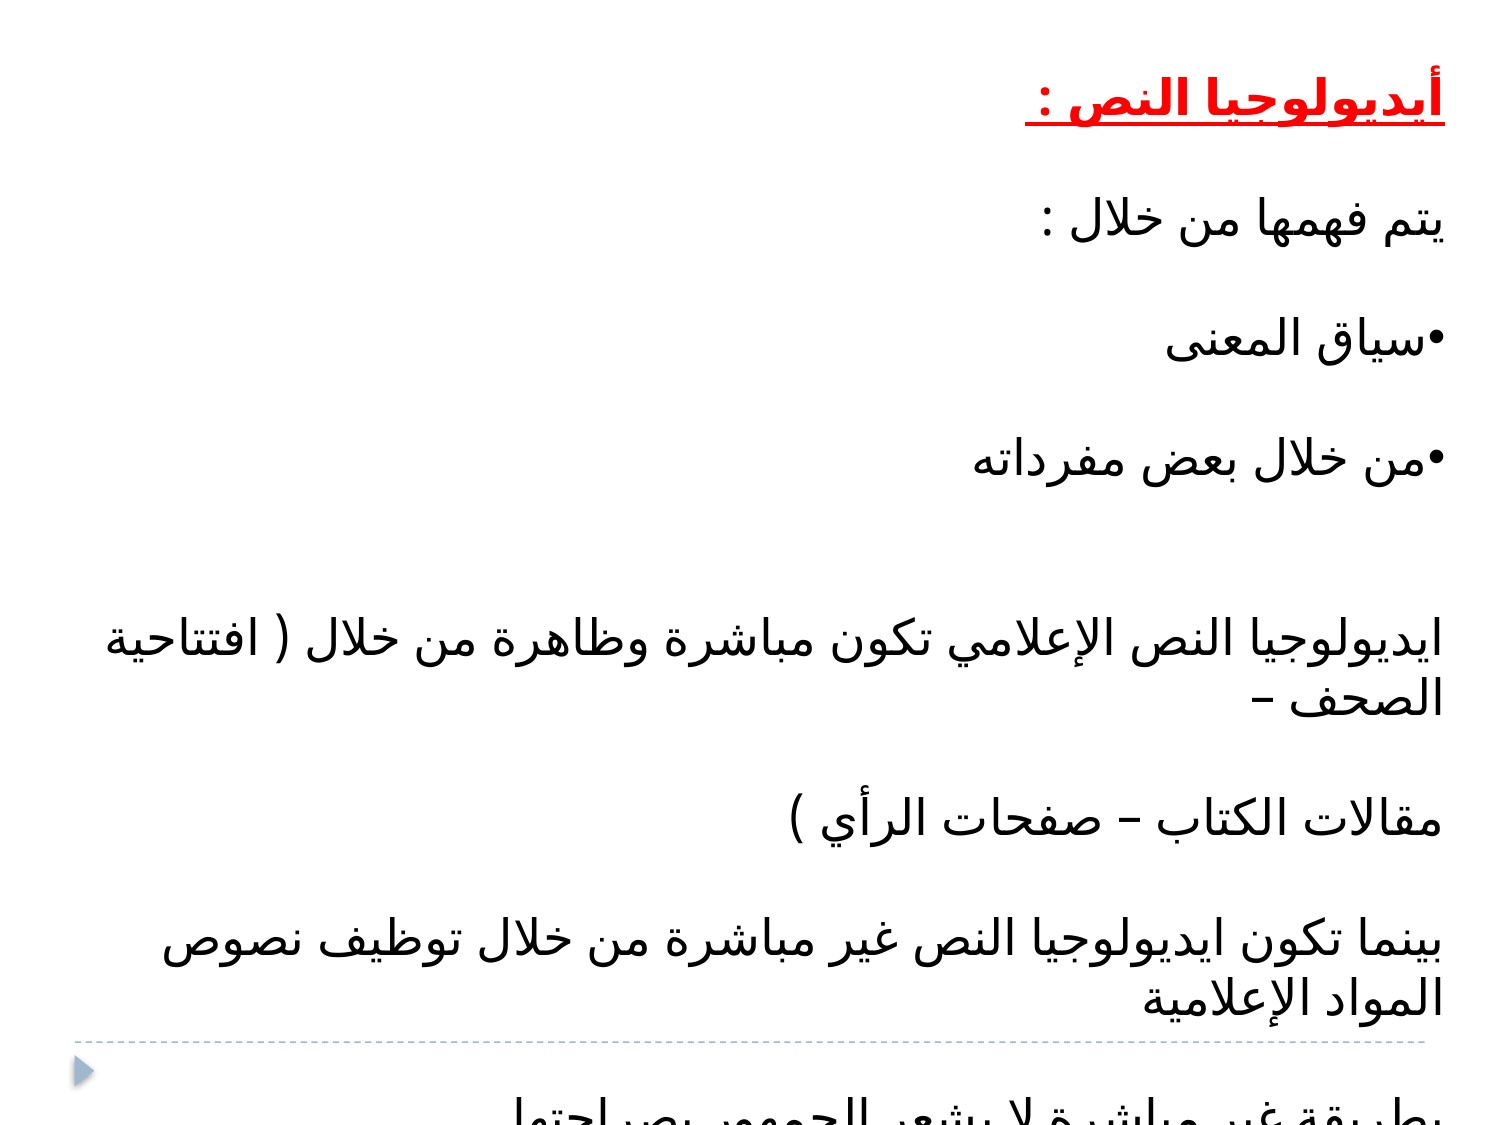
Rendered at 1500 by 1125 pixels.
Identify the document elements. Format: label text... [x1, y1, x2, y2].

text_box أيديولوجيا النص : يتم فهمها من خلال : سياق المعنى من خلال بعض مفرداته ايديولوجيا النص الإعلامي تكون مباشرة وظاهرة من خلال ( افتتاحية الصحف – مقالات الكتاب – صفحات الرأي ) بينما تكون ايديولوجيا النص غير مباشرة من خلال توظيف نصوص المواد الإعلامية بطريقة غير مباشرة لا يشعر الجمهور بصراحتها . [81, 58, 1460, 1125]
